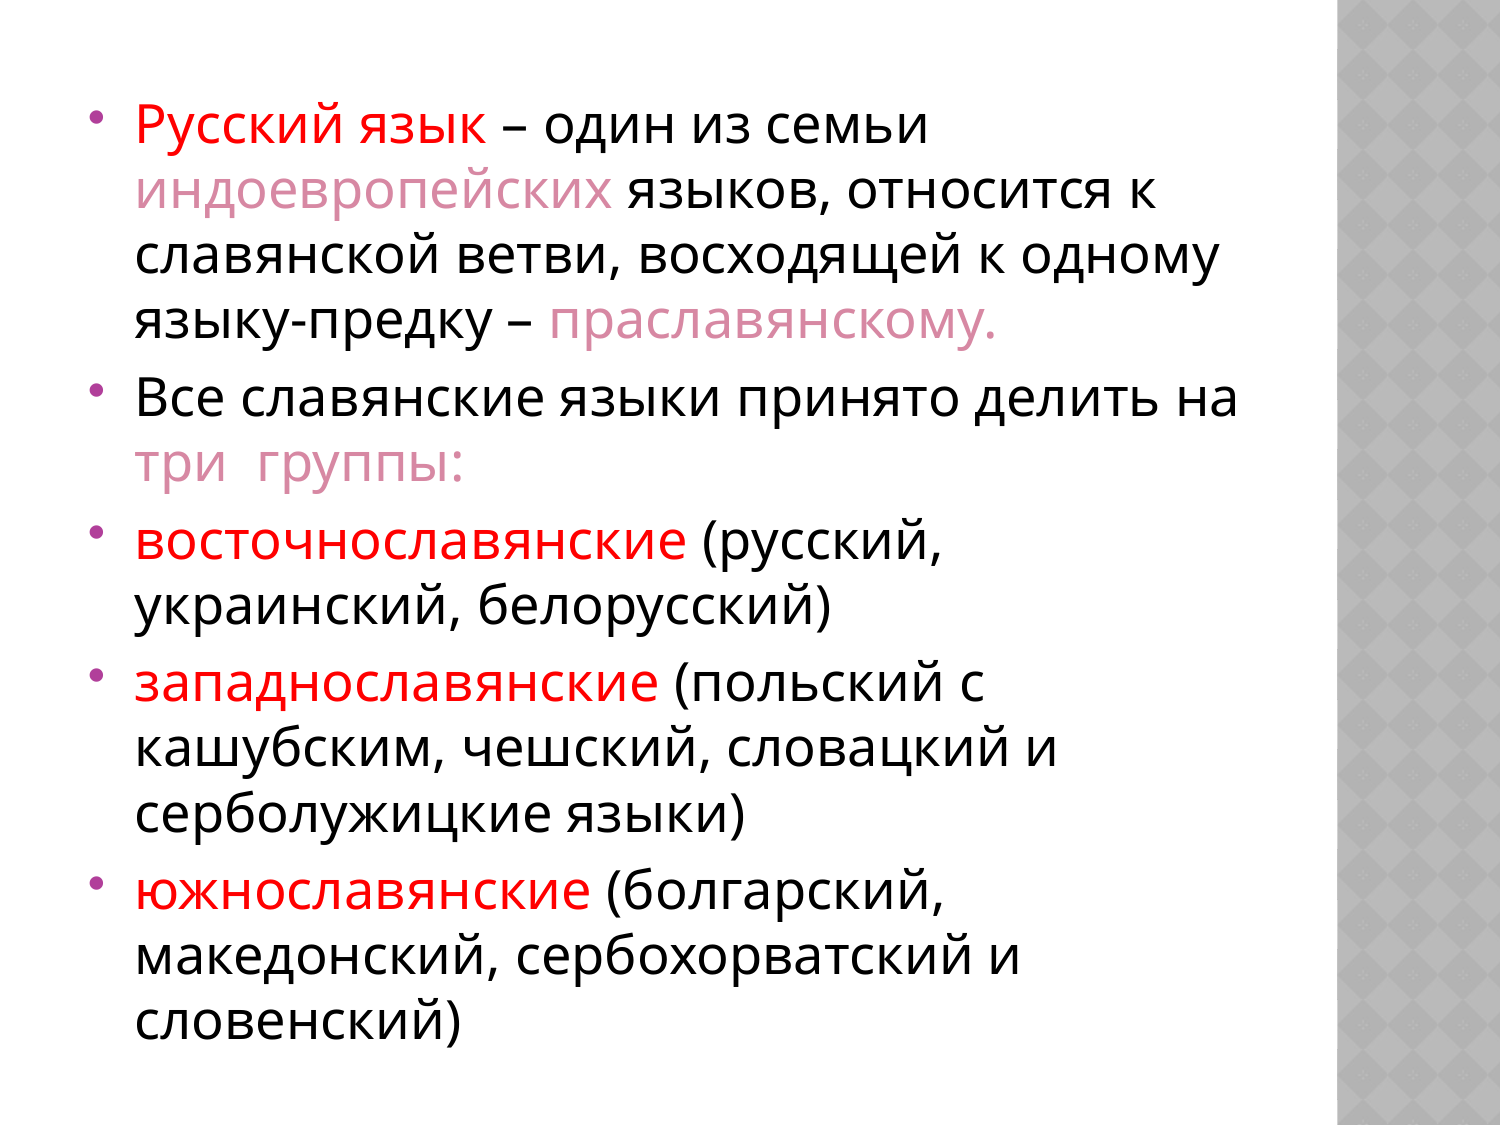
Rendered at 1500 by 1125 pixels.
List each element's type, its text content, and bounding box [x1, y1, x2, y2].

list Русский язык – один из семьи индоевропейских языков, относится к славянской ветви, восходящей к одному языку-предку – праславянскому. Все славянские языки принято делить на три группы: восточнославянские (русский, украинский, белорусский) западнославянские (польский с кашубским, чешский, словацкий и серболужицкие языки) южнославянские (болгарский, македонский, сербохорватский и словенский) [75, 82, 1263, 1059]
